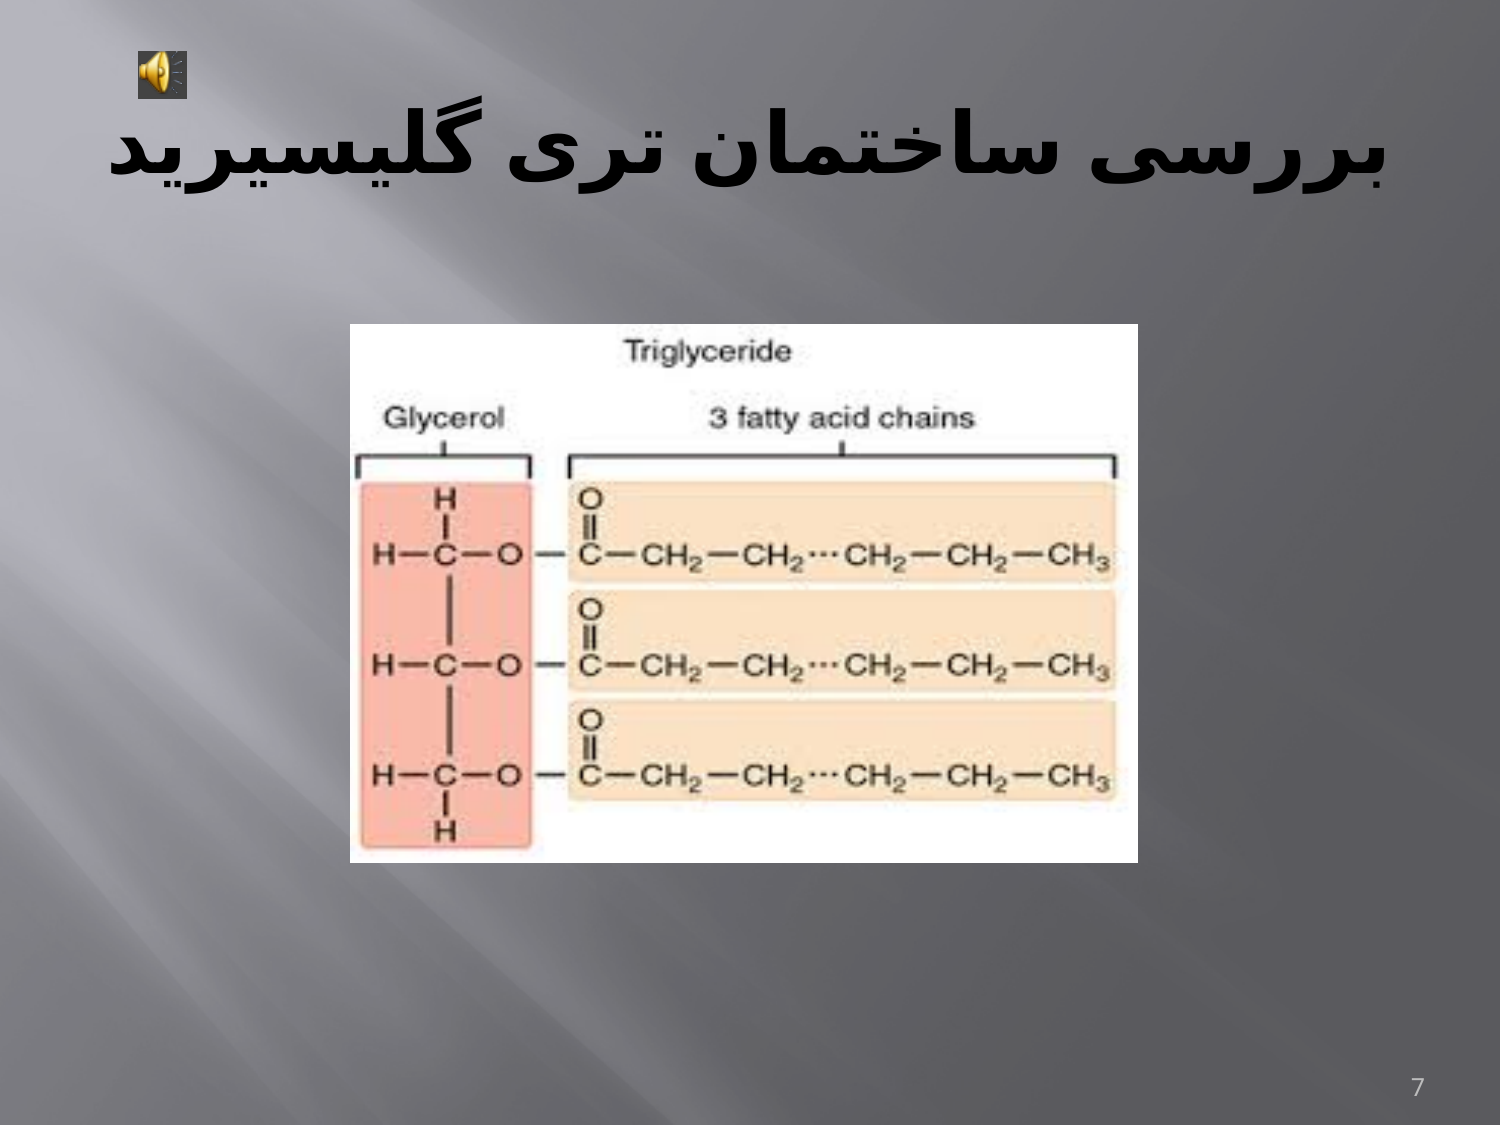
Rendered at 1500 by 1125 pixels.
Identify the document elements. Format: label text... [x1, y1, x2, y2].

picture [137, 49, 188, 101]
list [349, 324, 1138, 863]
title بررسی ساختمان تری گلیسیرید [75, 45, 1425, 233]
slide_number 7 [1299, 1052, 1425, 1113]
